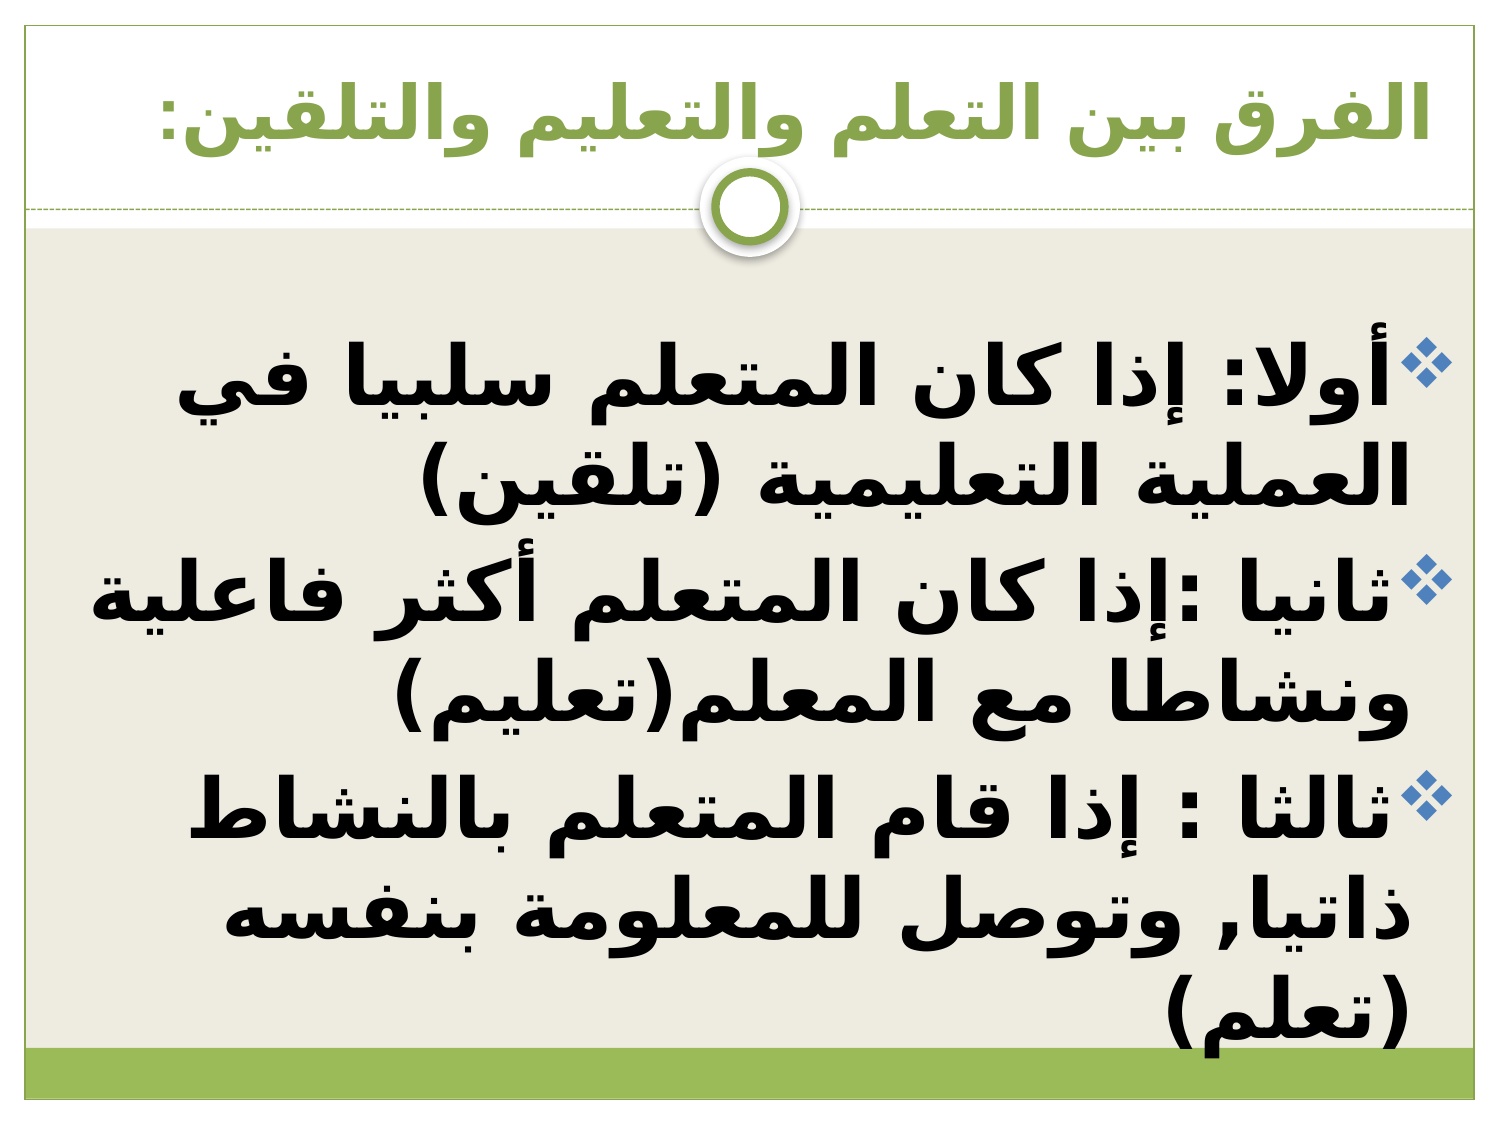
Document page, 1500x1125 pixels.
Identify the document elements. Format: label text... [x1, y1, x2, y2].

title الفرق بين التعلم والتعليم والتلقين: [49, 37, 1450, 162]
list أولا: إذا كان المتعلم سلبيا في العملية التعليمية (تلقين) ثانيا :إذا كان المتعلم أكثر فاعلية ونشاطا مع المعلم(تعليم) ثالثا : إذا قام المتعلم بالنشاط ذاتيا, وتوصل للمعلومة بنفسه (تعلم) [50, 314, 1475, 997]
